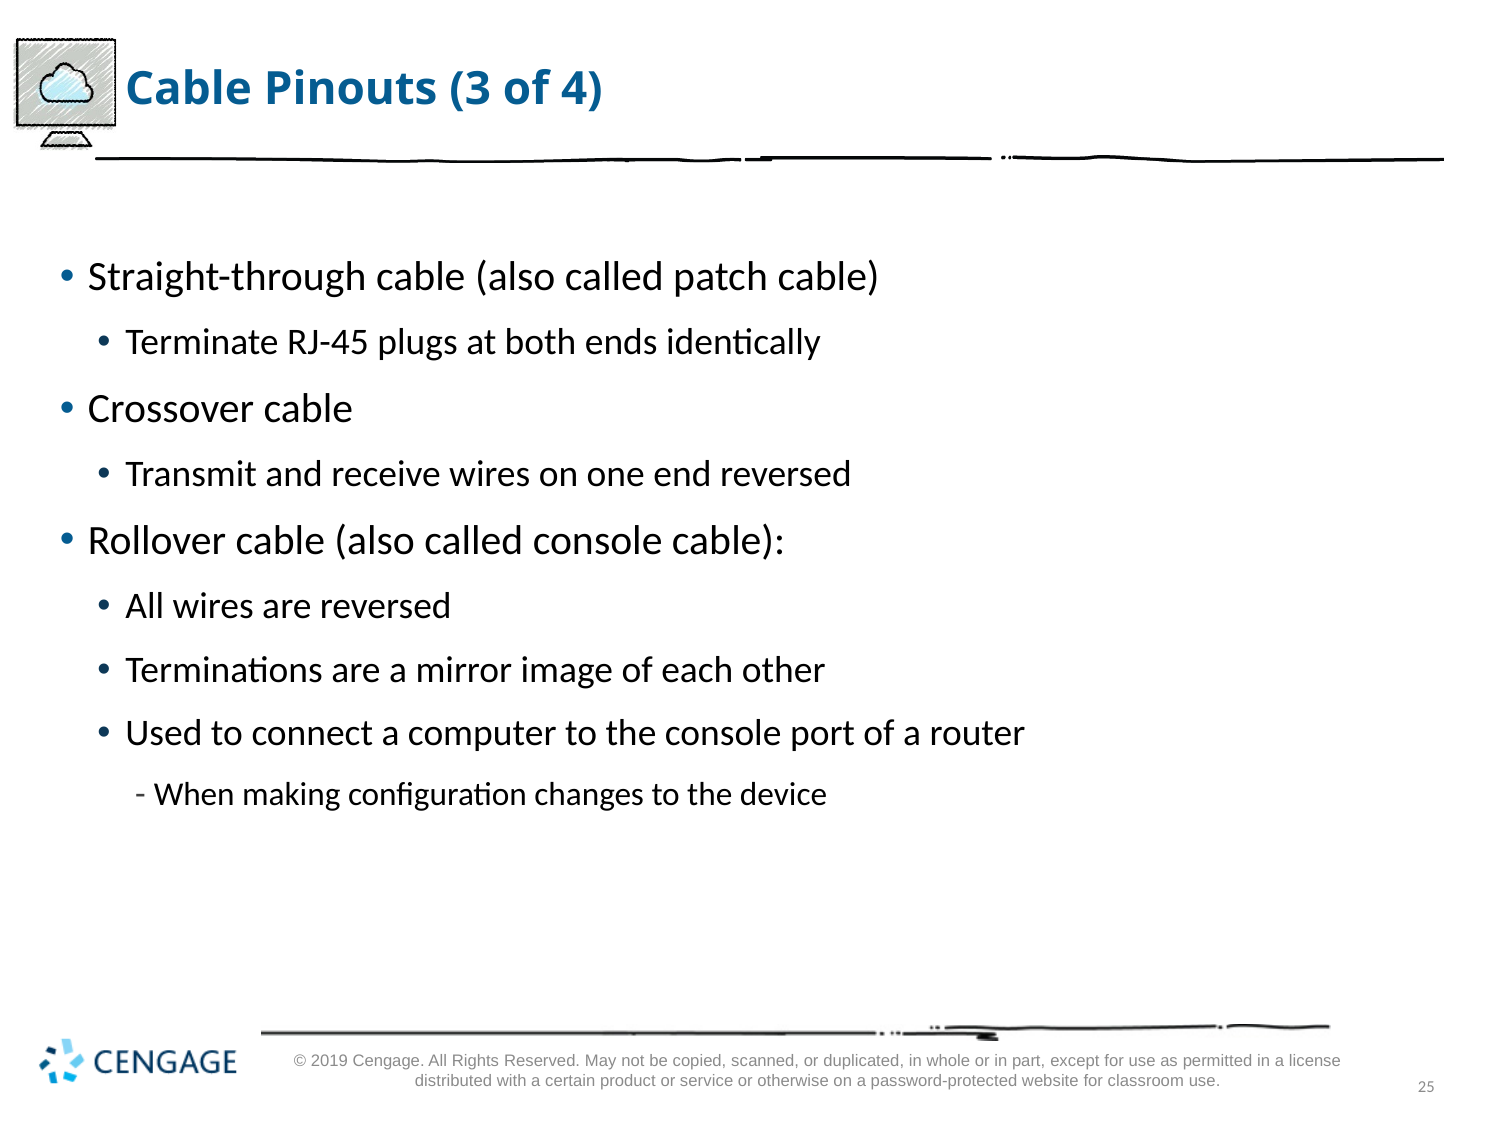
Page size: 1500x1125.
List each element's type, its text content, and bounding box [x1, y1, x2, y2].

picture [261, 1024, 1331, 1041]
picture [19, 1025, 249, 1096]
list Straight-through cable (also called patch cable) Terminate RJ-45 plugs at both ends identically Crossover cable Transmit and receive wires on one end reversed Rollover cable (also called console cable): All wires are reversed Terminations are a mirror image of each other Used to connect a computer to the console port of a router When making configuration changes to the device [59, 252, 1441, 819]
picture [13, 36, 117, 151]
footer © 2019 Cengage. All Rights Reserved. May not be copied, scanned, or duplicated, in whole or in part, except for use as permitted in a license distributed with a certain product or service or otherwise on a password-protected website for classroom use. [262, 1050, 1375, 1091]
title Cable Pinouts (3 of 4) [125, 66, 1442, 116]
picture [95, 155, 1444, 163]
